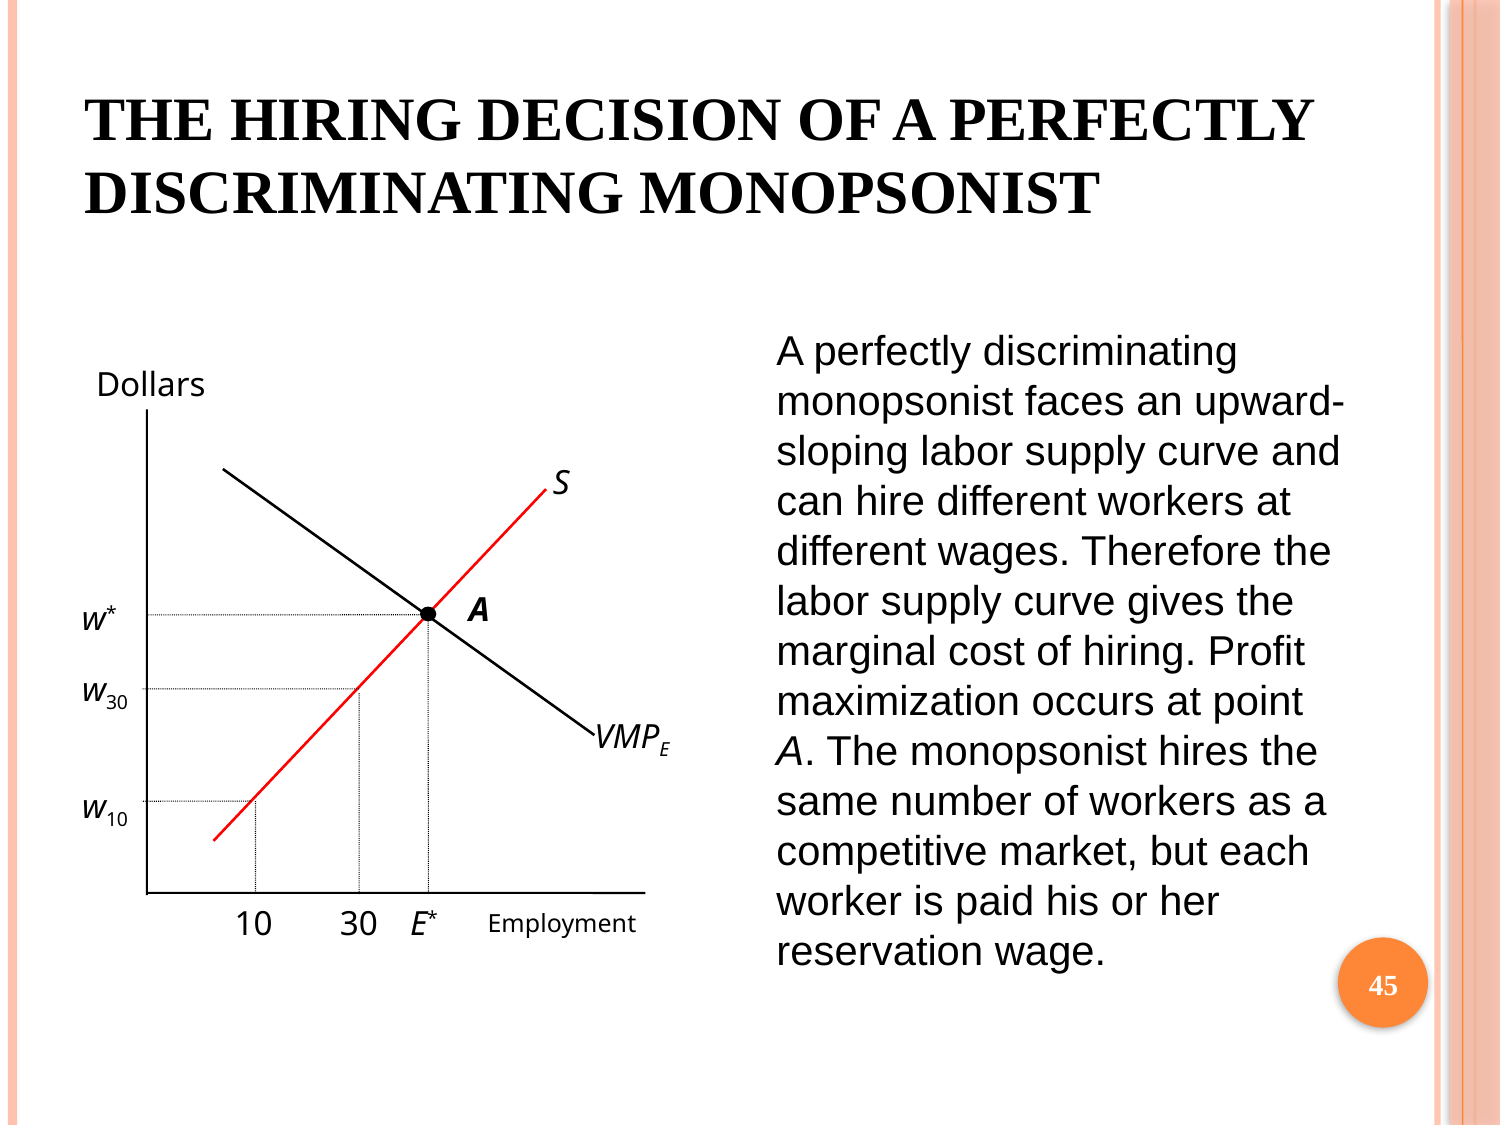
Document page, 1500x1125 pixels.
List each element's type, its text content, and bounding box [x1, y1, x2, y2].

title The Hiring Decision of a Perfectly Discriminating Monopsonist [70, 46, 1421, 258]
slide_number 45 [1333, 940, 1434, 1026]
text_box A perfectly discriminating monopsonist faces an upward-sloping labor supply curve and can hire different workers at different wages. Therefore the labor supply curve gives the marginal cost of hiring. Profit maximization occurs at point A. The monopsonist hires the same number of workers as a competitive market, but each worker is paid his or her reservation wage. [761, 316, 1362, 982]
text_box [81, 362, 757, 954]
